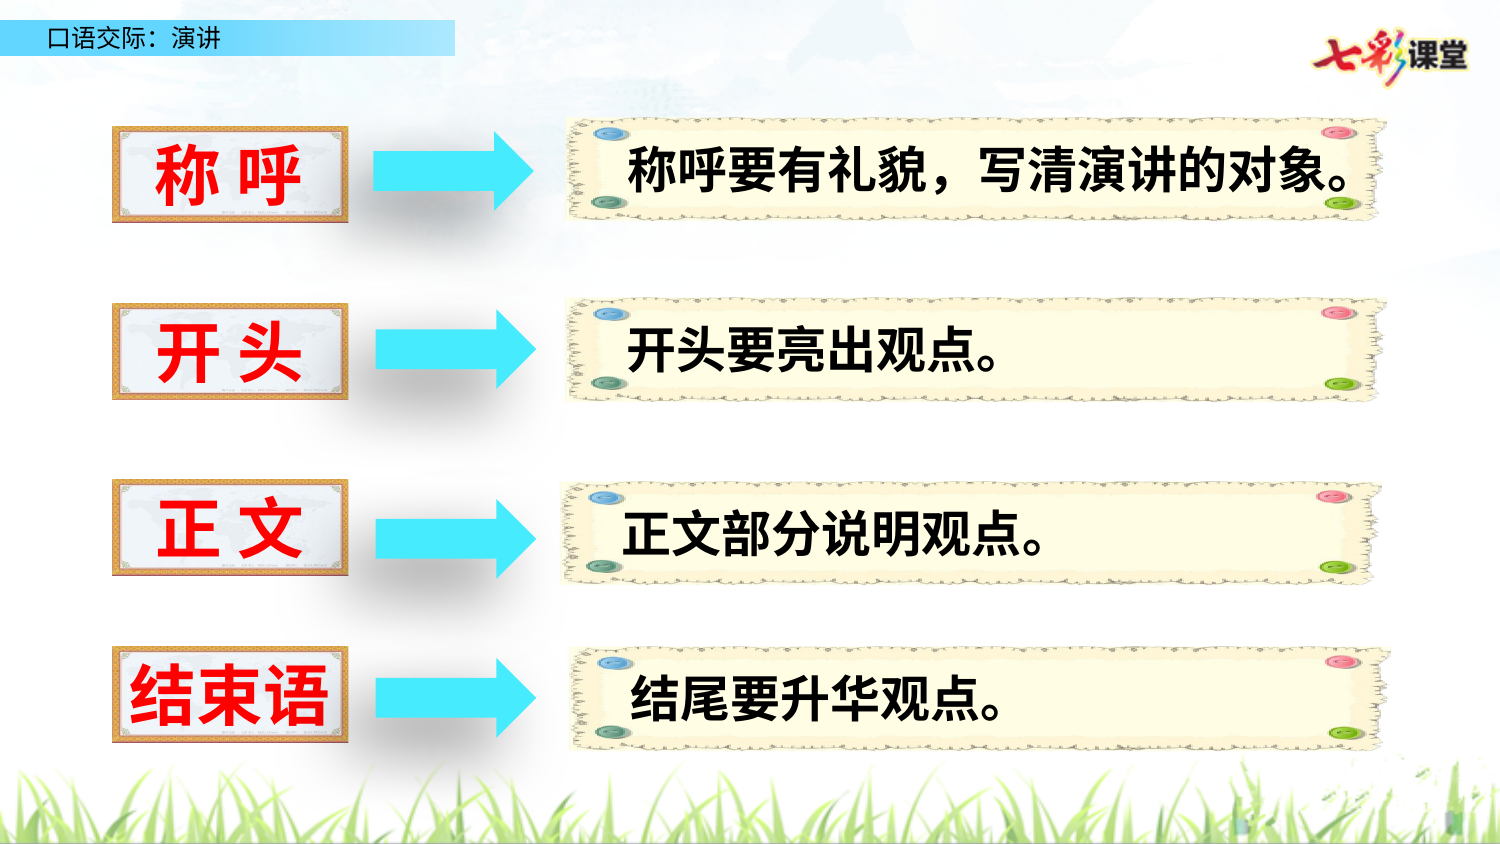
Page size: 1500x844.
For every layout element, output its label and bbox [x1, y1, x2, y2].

text_box [373, 497, 523, 581]
picture [0, 0, 1500, 844]
text_box [373, 307, 528, 391]
text_box [536, 634, 1424, 763]
text_box [111, 303, 349, 400]
text_box [528, 468, 1415, 598]
text_box [111, 645, 349, 743]
text_box [111, 479, 349, 576]
text_box [111, 126, 349, 223]
text_box [371, 129, 528, 213]
text_box [533, 285, 1421, 414]
text_box [533, 104, 1421, 234]
text_box [373, 656, 531, 740]
